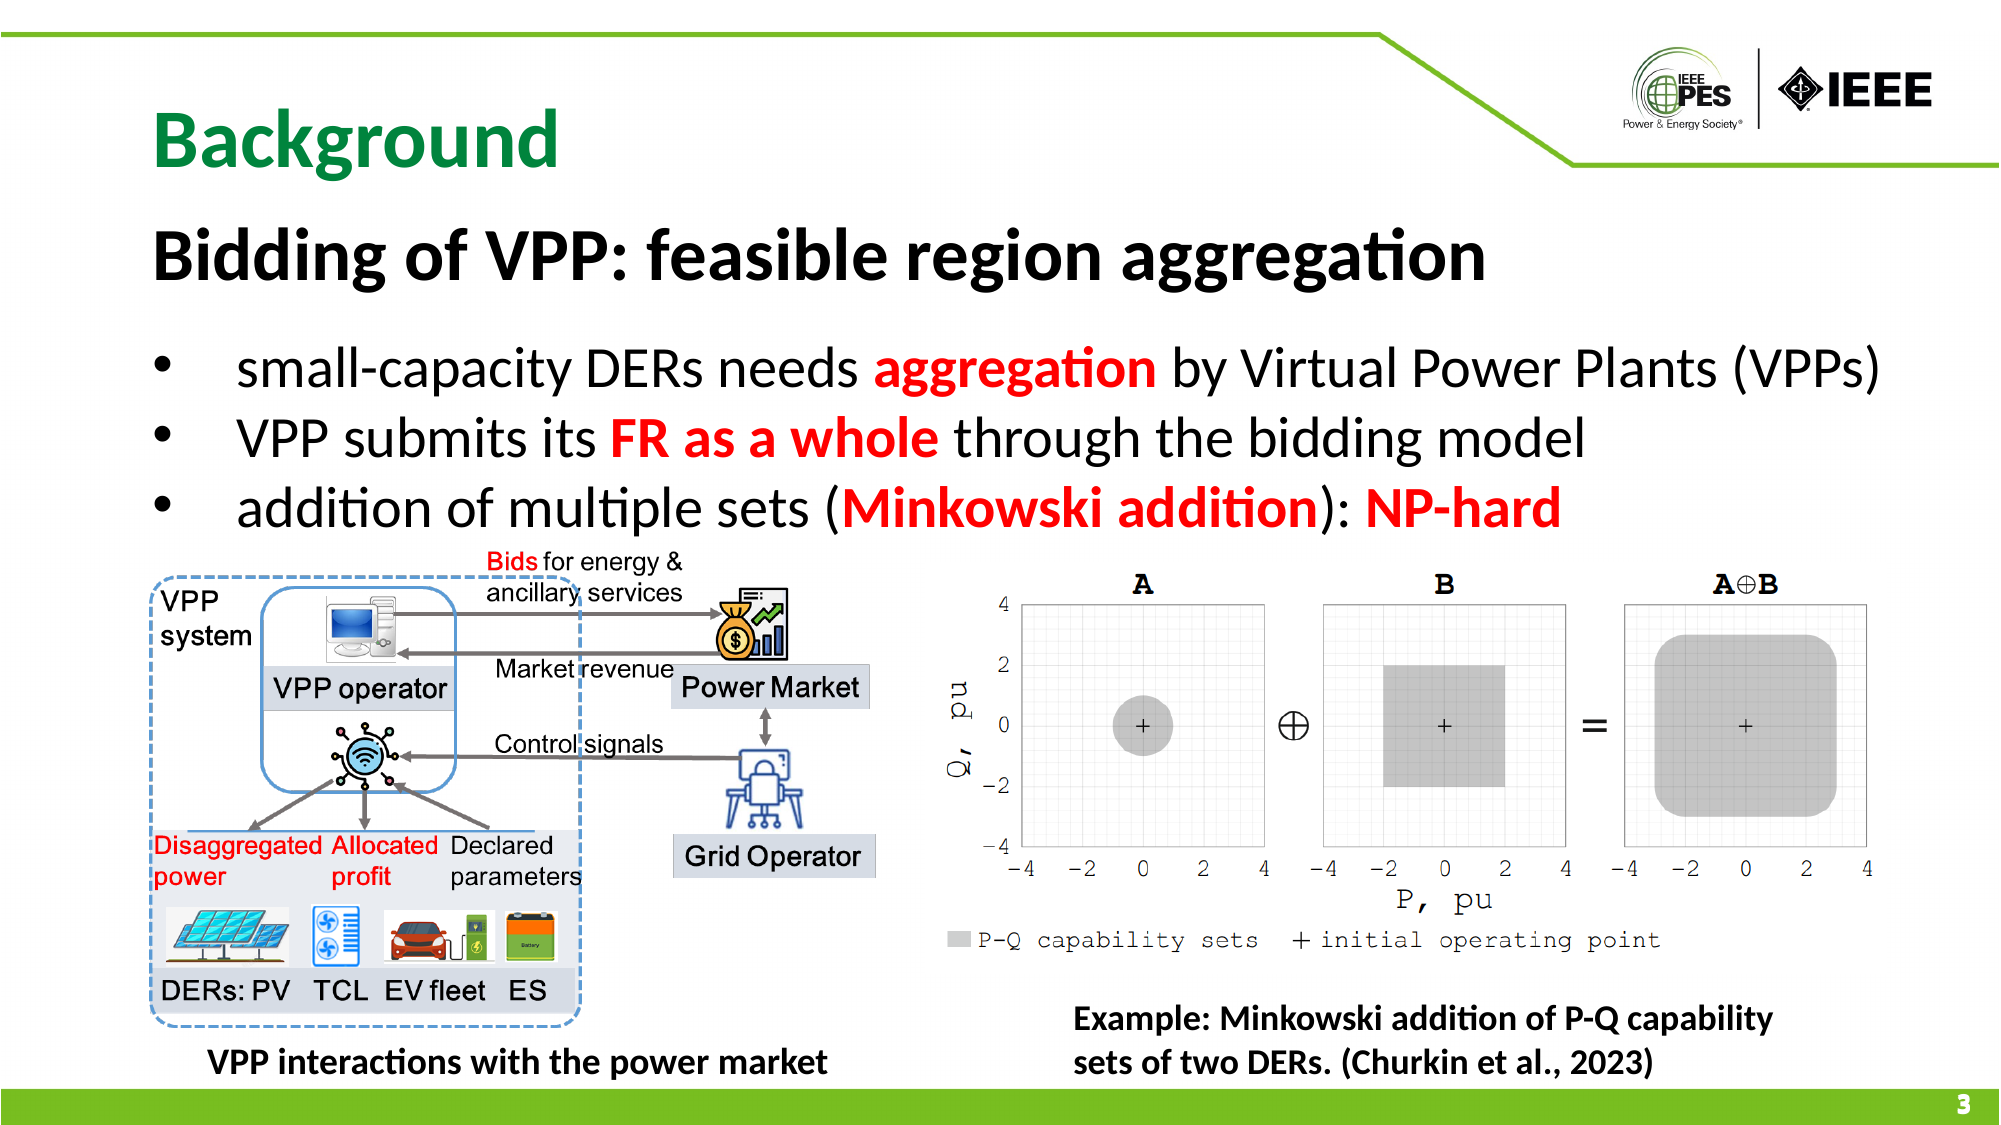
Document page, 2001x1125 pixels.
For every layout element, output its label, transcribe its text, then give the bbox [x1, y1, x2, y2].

picture [1, 31, 1999, 1125]
list Background [137, 76, 1375, 186]
text_box Example: Minkowski addition of P-Q capability sets of two DERs. (Churkin et al., 2023) [1058, 986, 1837, 1090]
list Bidding of VPP: feasible region aggregation [137, 198, 1863, 308]
text_box VPP interactions with the power market [0, 1028, 845, 1090]
text_box 3 [1536, 1080, 1987, 1125]
list small-capacity DERs needs aggregation by Virtual Power Plants (VPPs) VPP submits its FR as a whole through the bidding model addition of multiple sets (Minkowski addition): NP-hard [137, 321, 1906, 898]
